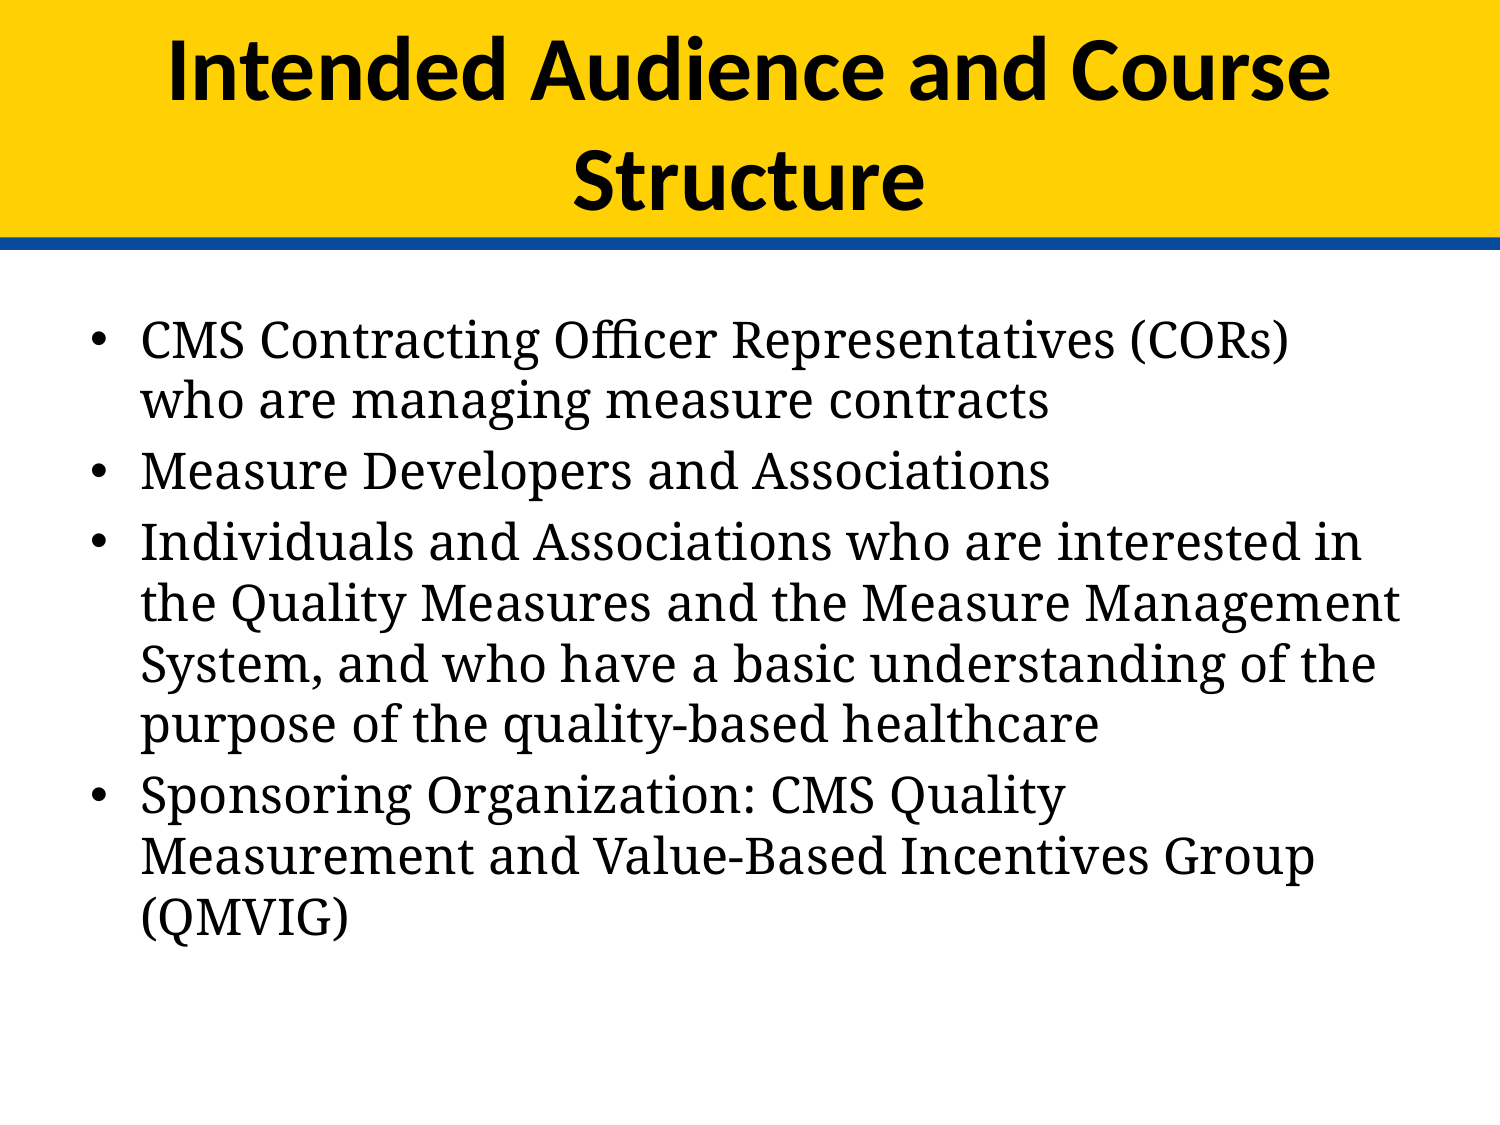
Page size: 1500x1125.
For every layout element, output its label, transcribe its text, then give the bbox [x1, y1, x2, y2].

list CMS Contracting Officer Representatives (CORs) who are managing measure contracts Measure Developers and Associations Individuals and Associations who are interested in the Quality Measures and the Measure Management System, and who have a basic understanding of the purpose of the quality-based healthcare Sponsoring Organization: CMS Quality Measurement and Value-Based Incentives Group (QMVIG) [75, 299, 1425, 1005]
title Intended Audience and Course Structure [0, 0, 1500, 238]
